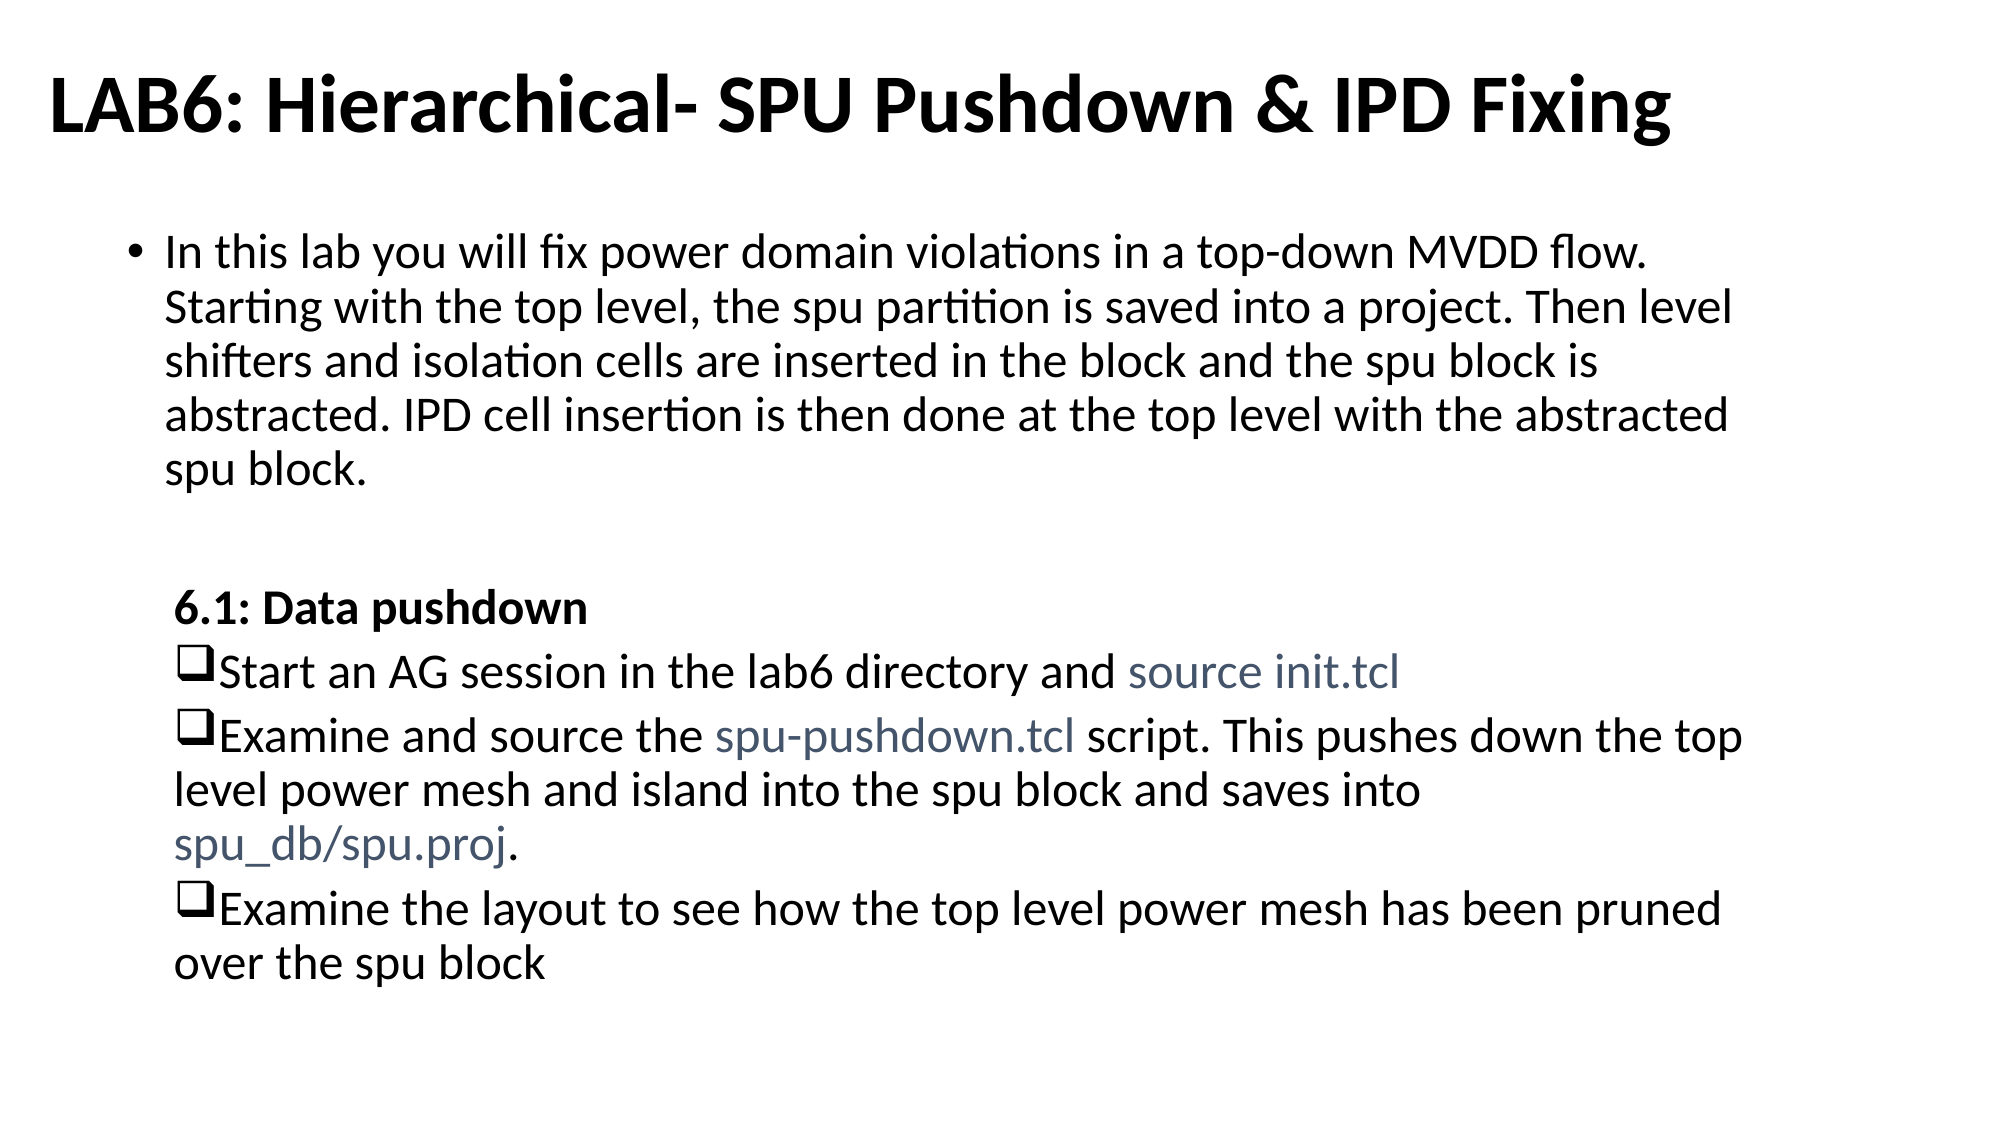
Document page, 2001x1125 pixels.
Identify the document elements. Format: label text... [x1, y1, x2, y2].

list In this lab you will fix power domain violations in a top-down MVDD flow. Starting with the top level, the spu partition is saved into a project. Then level shifters and isolation cells are inserted in the block and the spu block is abstracted. IPD cell insertion is then done at the top level with the abstracted spu block. 6.1: Data pushdown Start an AG session in the lab6 directory and source init.tcl Examine and source the spu-pushdown.tcl script. This pushes down the top level power mesh and island into the spu block and saves into spu_db/spu.proj. Examine the layout to see how the top level power mesh has been pruned over the spu block [111, 218, 1779, 1125]
title LAB6: Hierarchical- SPU Pushdown & IPD Fixing [34, 28, 1706, 184]
